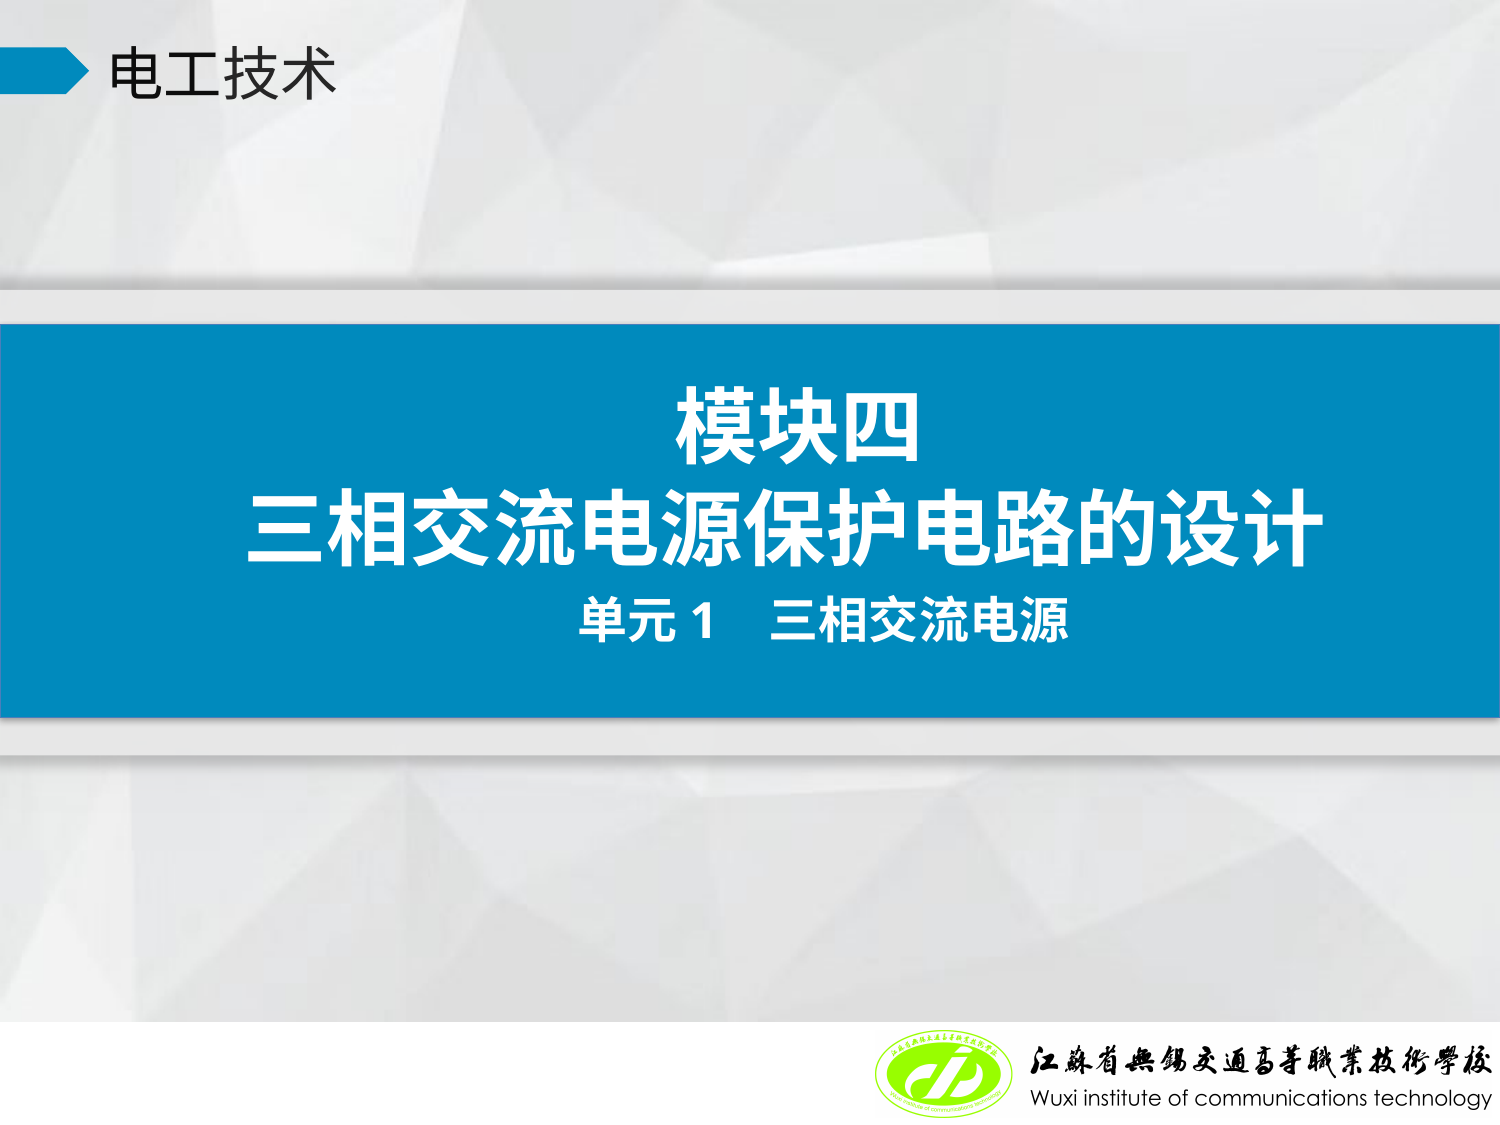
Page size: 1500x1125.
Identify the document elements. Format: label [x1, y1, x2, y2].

picture [923, 624, 934, 640]
picture [919, 489, 989, 565]
picture [872, 596, 914, 621]
picture [1168, 491, 1185, 507]
picture [820, 596, 839, 642]
picture [259, 524, 309, 533]
picture [956, 621, 967, 641]
picture [922, 611, 932, 618]
picture [726, 542, 740, 560]
picture [874, 1030, 1492, 1118]
picture [703, 407, 754, 463]
picture [249, 552, 320, 561]
picture [678, 493, 738, 566]
picture [1121, 522, 1138, 543]
picture [872, 618, 914, 641]
picture [0, 718, 1500, 1022]
picture [936, 596, 966, 618]
picture [775, 601, 812, 606]
picture [635, 600, 669, 604]
picture [745, 490, 771, 566]
picture [1040, 629, 1048, 638]
picture [329, 489, 362, 566]
picture [1025, 597, 1033, 604]
picture [1031, 599, 1066, 642]
picture [1161, 514, 1190, 563]
picture [414, 488, 487, 531]
picture [667, 490, 683, 503]
picture [415, 525, 487, 565]
picture [767, 492, 823, 566]
picture [1023, 624, 1032, 640]
picture [847, 394, 916, 461]
picture [365, 493, 403, 565]
picture [829, 489, 858, 565]
picture [541, 530, 548, 562]
picture [925, 597, 934, 605]
picture [1022, 611, 1031, 617]
picture [664, 534, 681, 564]
picture [586, 489, 656, 565]
picture [1273, 489, 1322, 566]
picture [253, 497, 316, 506]
picture [1060, 629, 1067, 638]
picture [854, 490, 903, 565]
picture [1187, 491, 1237, 522]
picture [694, 543, 708, 561]
picture [995, 489, 1072, 566]
picture [498, 534, 519, 564]
picture [706, 387, 753, 404]
picture [663, 513, 679, 526]
picture [517, 530, 534, 565]
picture [948, 621, 952, 640]
picture [772, 634, 814, 639]
picture [555, 530, 574, 564]
picture [677, 387, 705, 464]
picture [1186, 525, 1237, 566]
picture [580, 597, 624, 642]
picture [521, 489, 572, 527]
picture [1253, 491, 1271, 507]
picture [778, 617, 808, 622]
picture [934, 621, 944, 641]
picture [781, 388, 836, 463]
picture [501, 491, 518, 505]
picture [842, 599, 864, 641]
picture [630, 613, 675, 641]
picture [497, 513, 515, 527]
picture [1246, 514, 1278, 564]
picture [1082, 489, 1153, 565]
picture [694, 603, 709, 637]
picture [0, 0, 1500, 324]
picture [761, 388, 788, 450]
picture [975, 596, 1017, 641]
